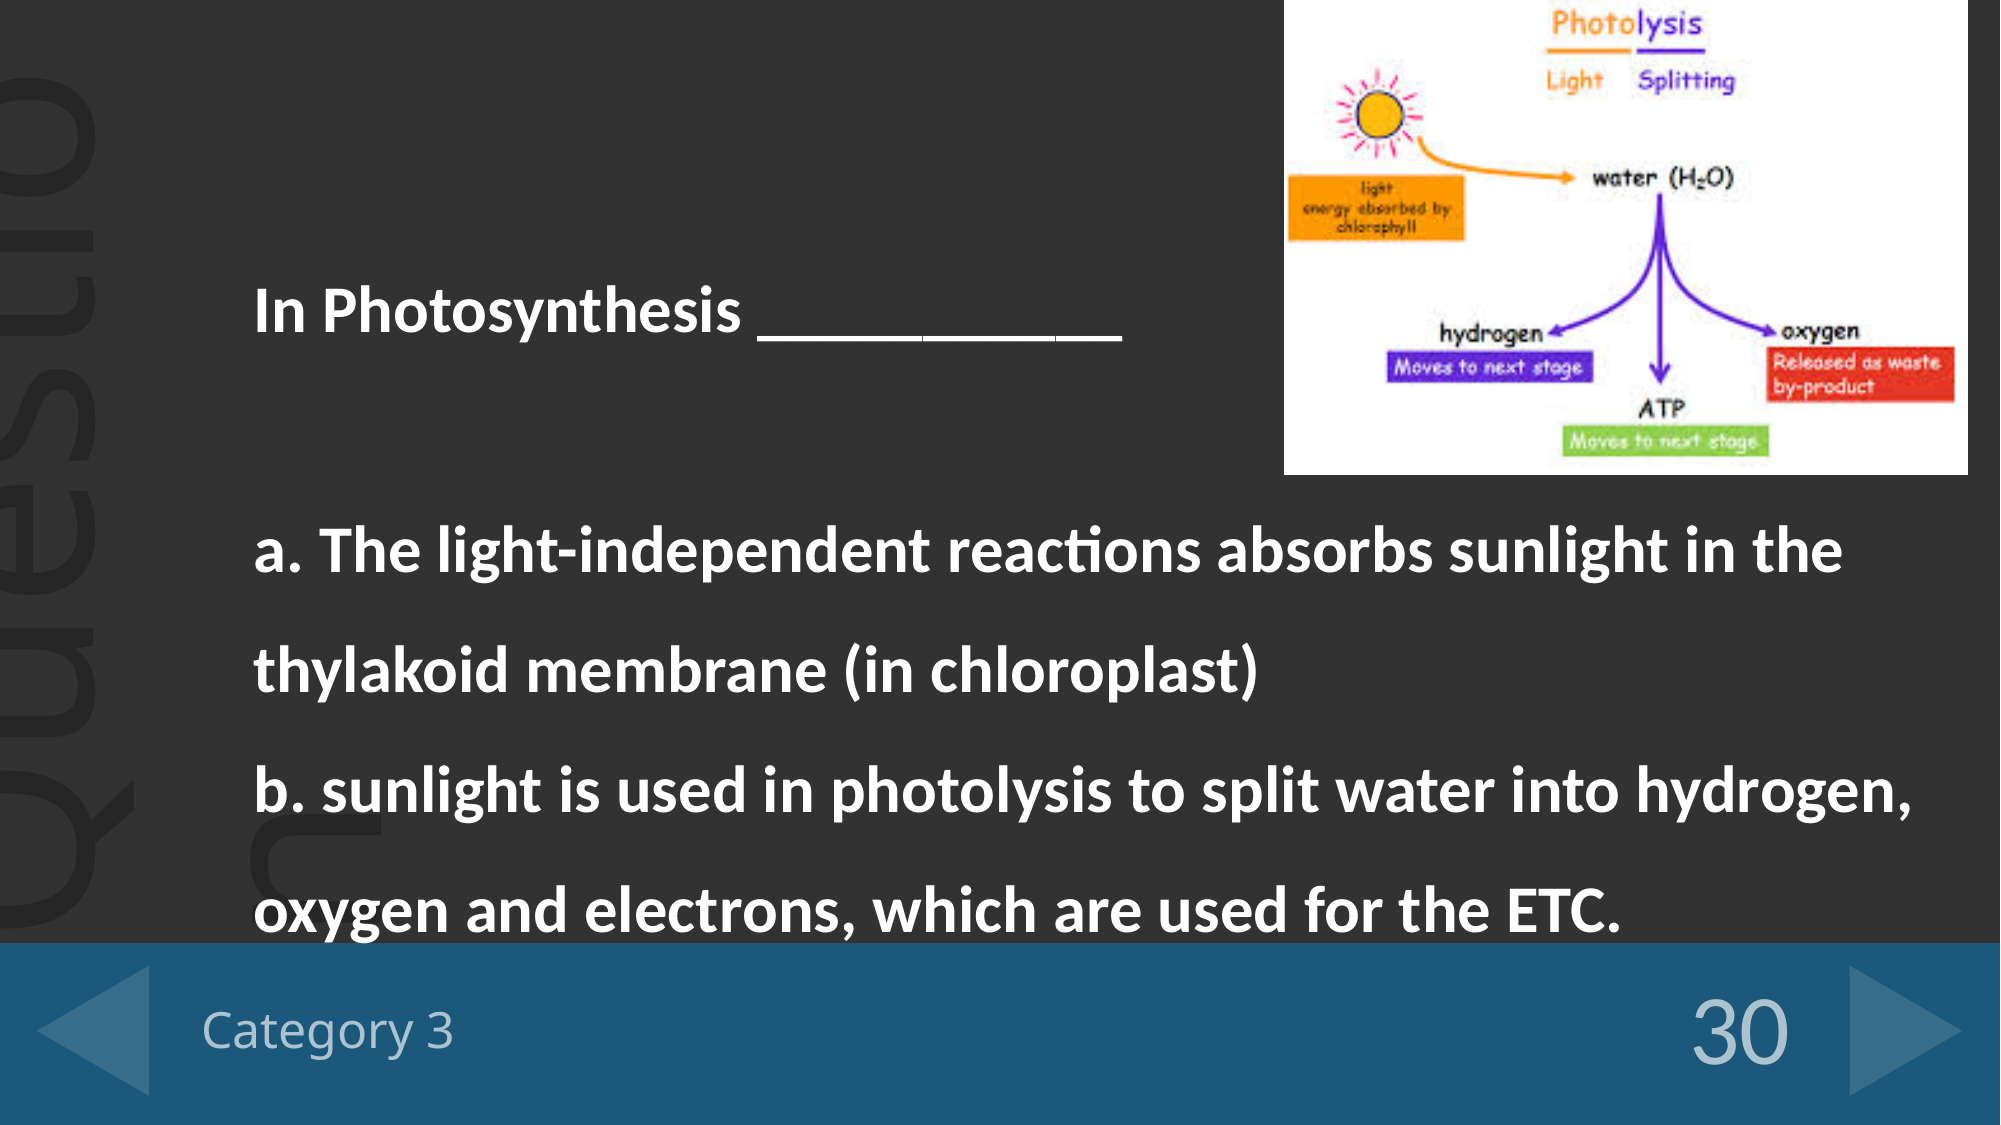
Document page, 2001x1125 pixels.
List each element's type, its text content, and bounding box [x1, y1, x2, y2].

title Category 3 [185, 967, 1494, 1097]
list 30 [1494, 967, 1806, 1097]
list In Photosynthesis ___________ a. The light-independent reactions absorbs sunlight in the thylakoid membrane (in chloroplast) b. sunlight is used in photolysis to split water into hydrogen, oxygen and electrons, which are used for the ETC. [238, 237, 2000, 934]
picture [1284, 0, 1968, 475]
